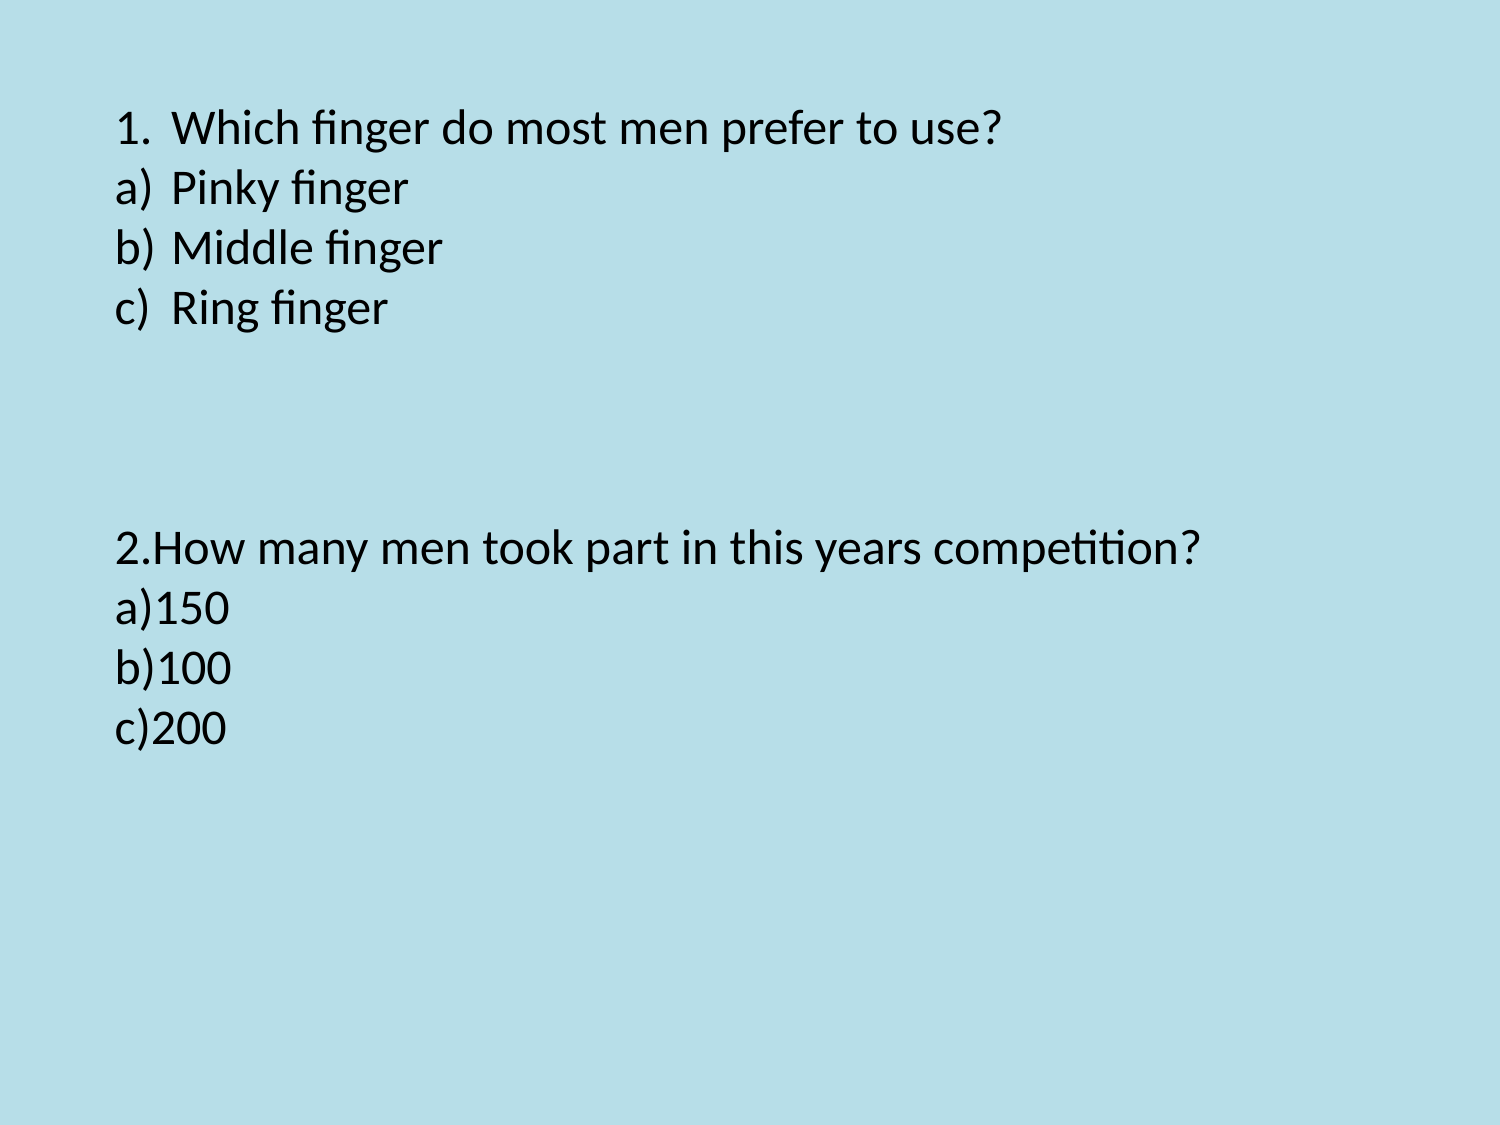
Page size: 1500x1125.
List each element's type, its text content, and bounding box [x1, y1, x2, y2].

text_box Which finger do most men prefer to use? Pinky finger Middle finger Ring finger 2.How many men took part in this years competition? a)150 b)100 c)200 [99, 87, 1450, 763]
